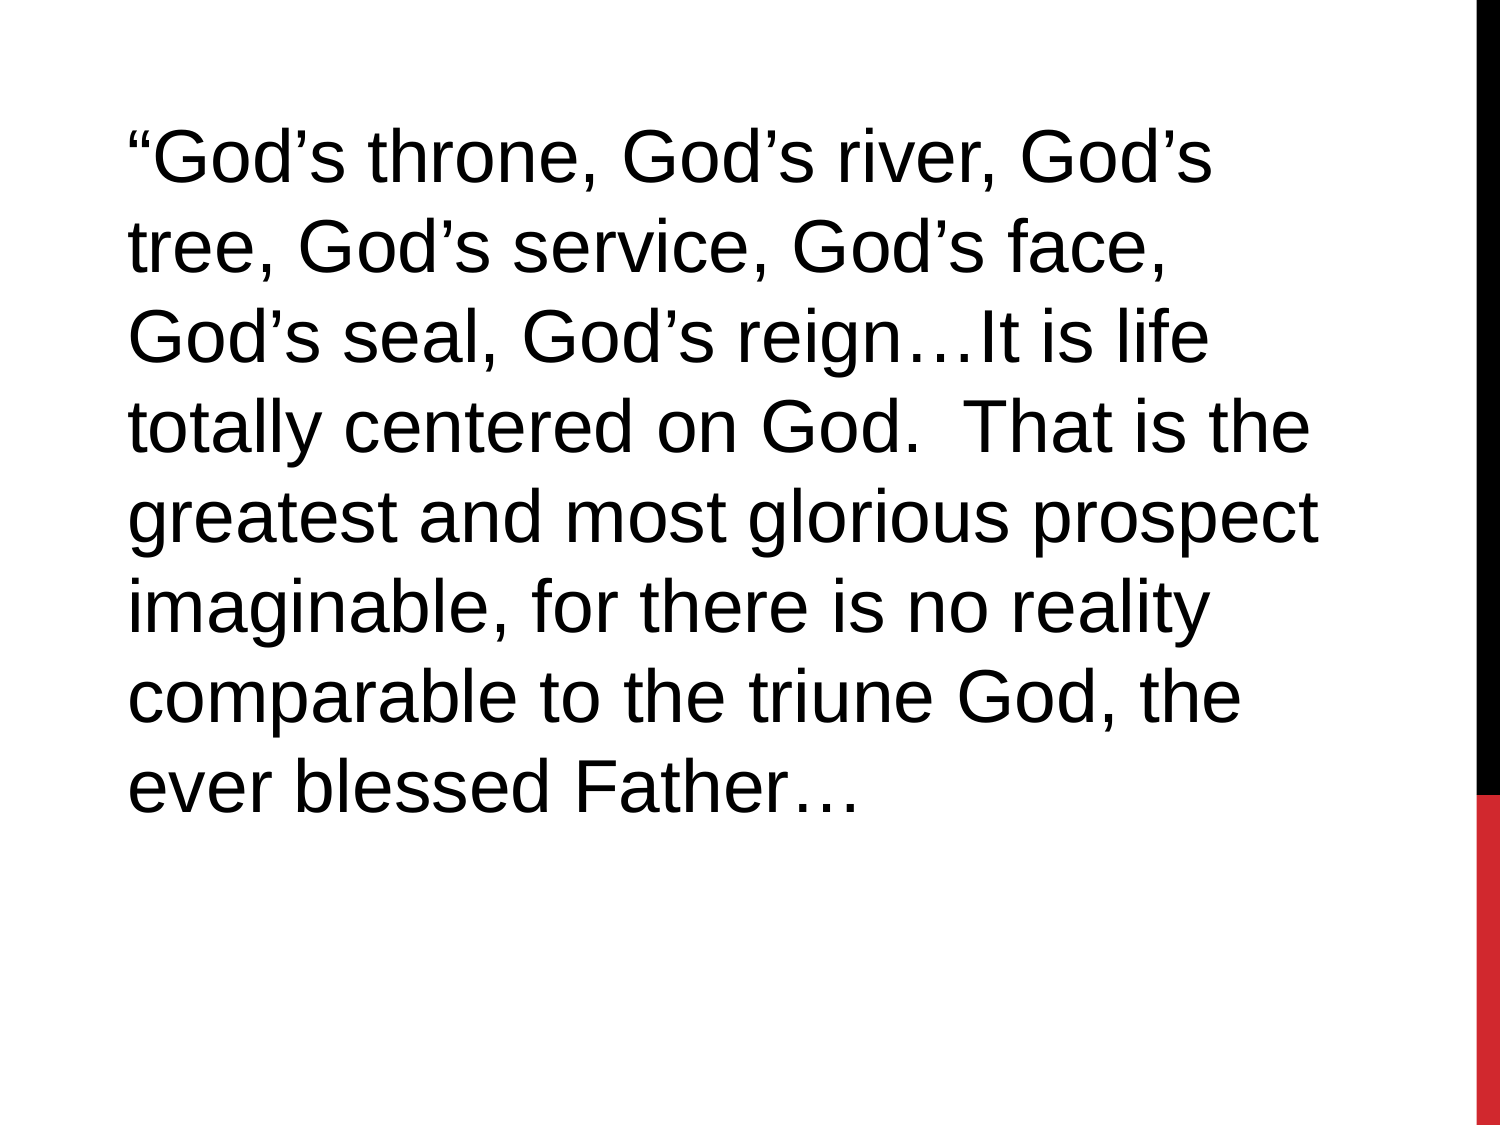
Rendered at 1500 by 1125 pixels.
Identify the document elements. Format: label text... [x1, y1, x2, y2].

text_box “God’s throne, God’s river, God’s tree, God’s service, God’s face, God’s seal, God’s reign…It is life totally centered on God. That is the greatest and most glorious prospect imaginable, for there is no reality comparable to the triune God, the ever blessed Father… [112, 99, 1338, 835]
